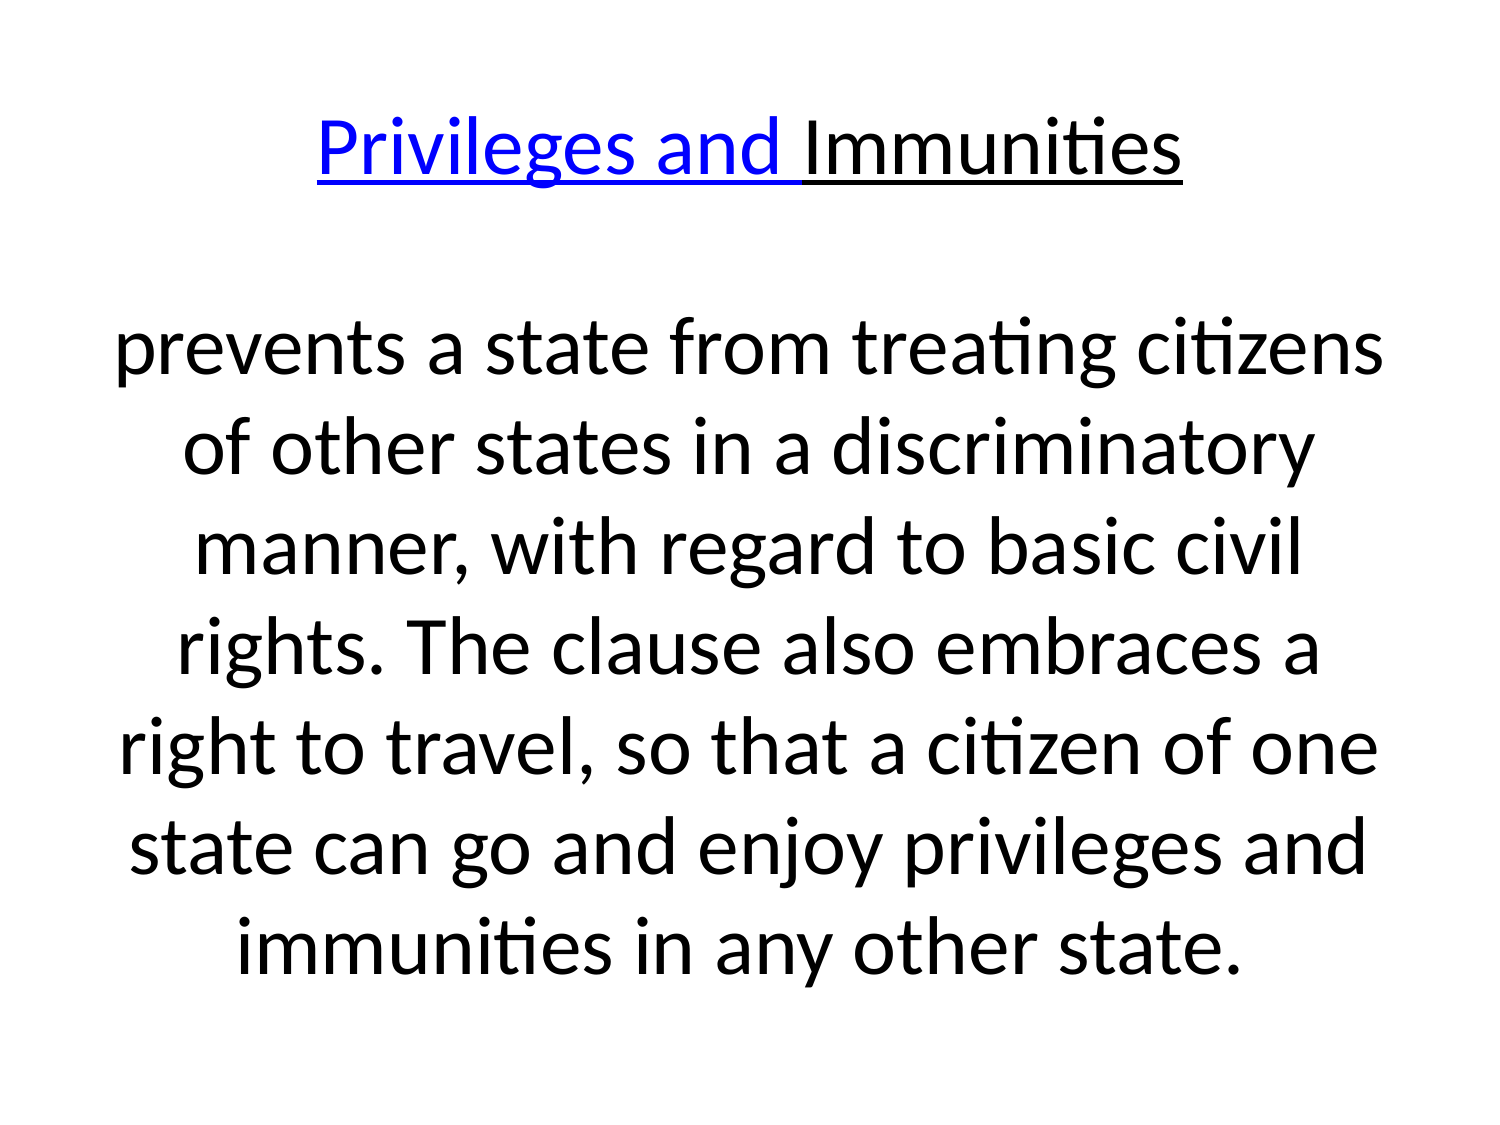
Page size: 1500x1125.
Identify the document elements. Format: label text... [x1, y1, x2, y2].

title Privileges and Immunities prevents a state from treating citizens of other states in a discriminatory manner, with regard to basic civil rights. The clause also embraces a right to travel, so that a citizen of one state can go and enjoy privileges and immunities in any other state. [75, 45, 1425, 1038]
